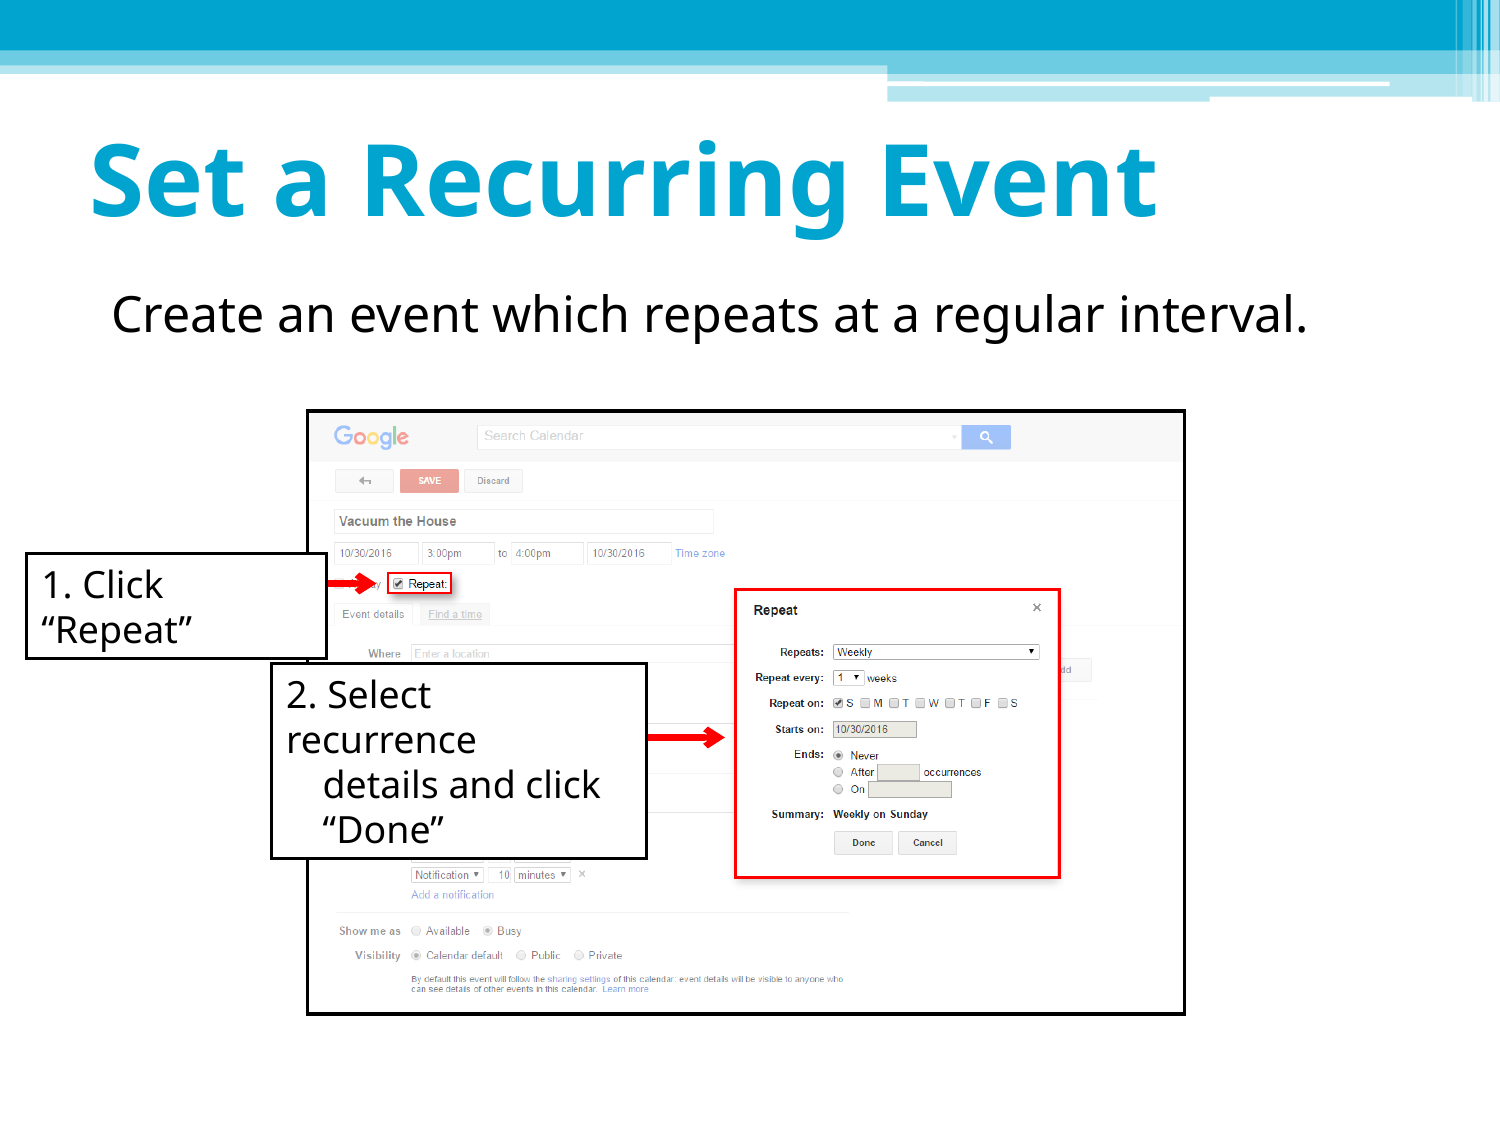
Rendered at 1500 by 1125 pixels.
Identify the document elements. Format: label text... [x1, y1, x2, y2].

title Set a Recurring Event [75, 90, 1418, 263]
list Create an event which repeats at a regular interval. [75, 275, 1418, 488]
text_box 1. Click “Repeat” [26, 553, 308, 659]
text_box 2. Select recurrence details and click “Done” [271, 663, 308, 859]
picture [308, 412, 1183, 1013]
